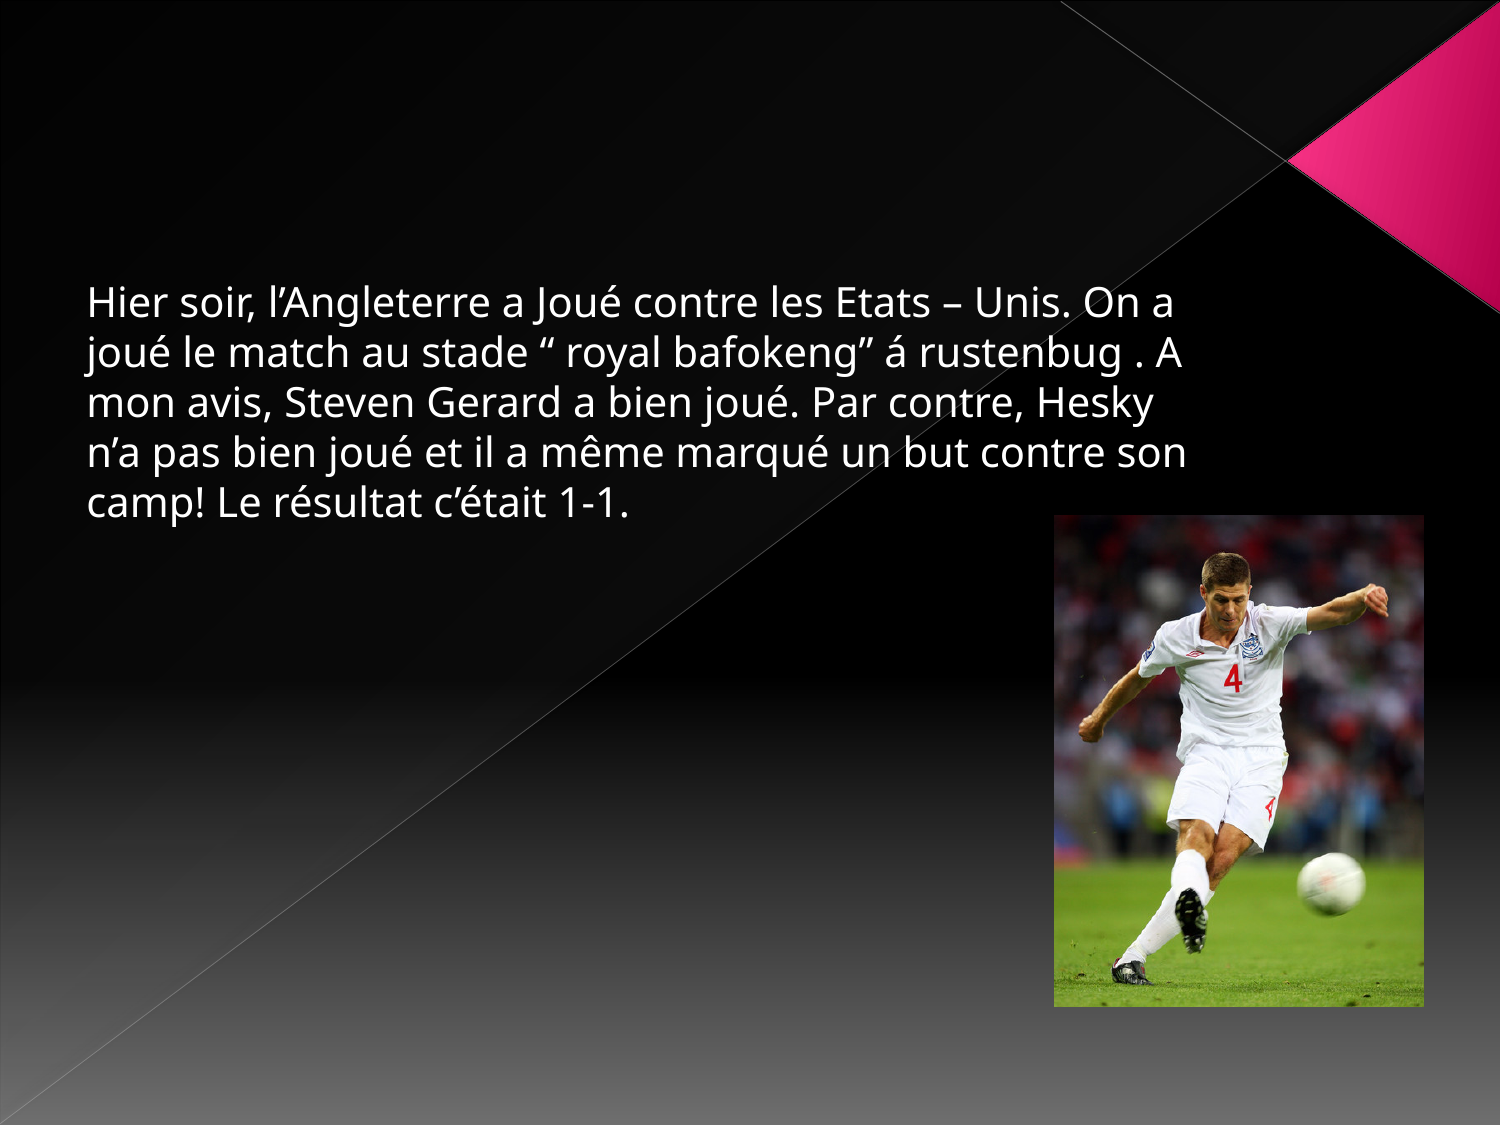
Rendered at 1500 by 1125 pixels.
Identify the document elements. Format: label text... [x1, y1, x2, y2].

picture [1054, 515, 1424, 1007]
list Hier soir, l’Angleterre a Joué contre les Etats – Unis. On a joué le match au stade “ royal bafokeng” á rustenbug . A mon avis, Steven Gerard a bien joué. Par contre, Hesky n’a pas bien joué et il a même marqué un but contre son camp! Le résultat c’était 1-1. [62, 267, 1207, 1032]
